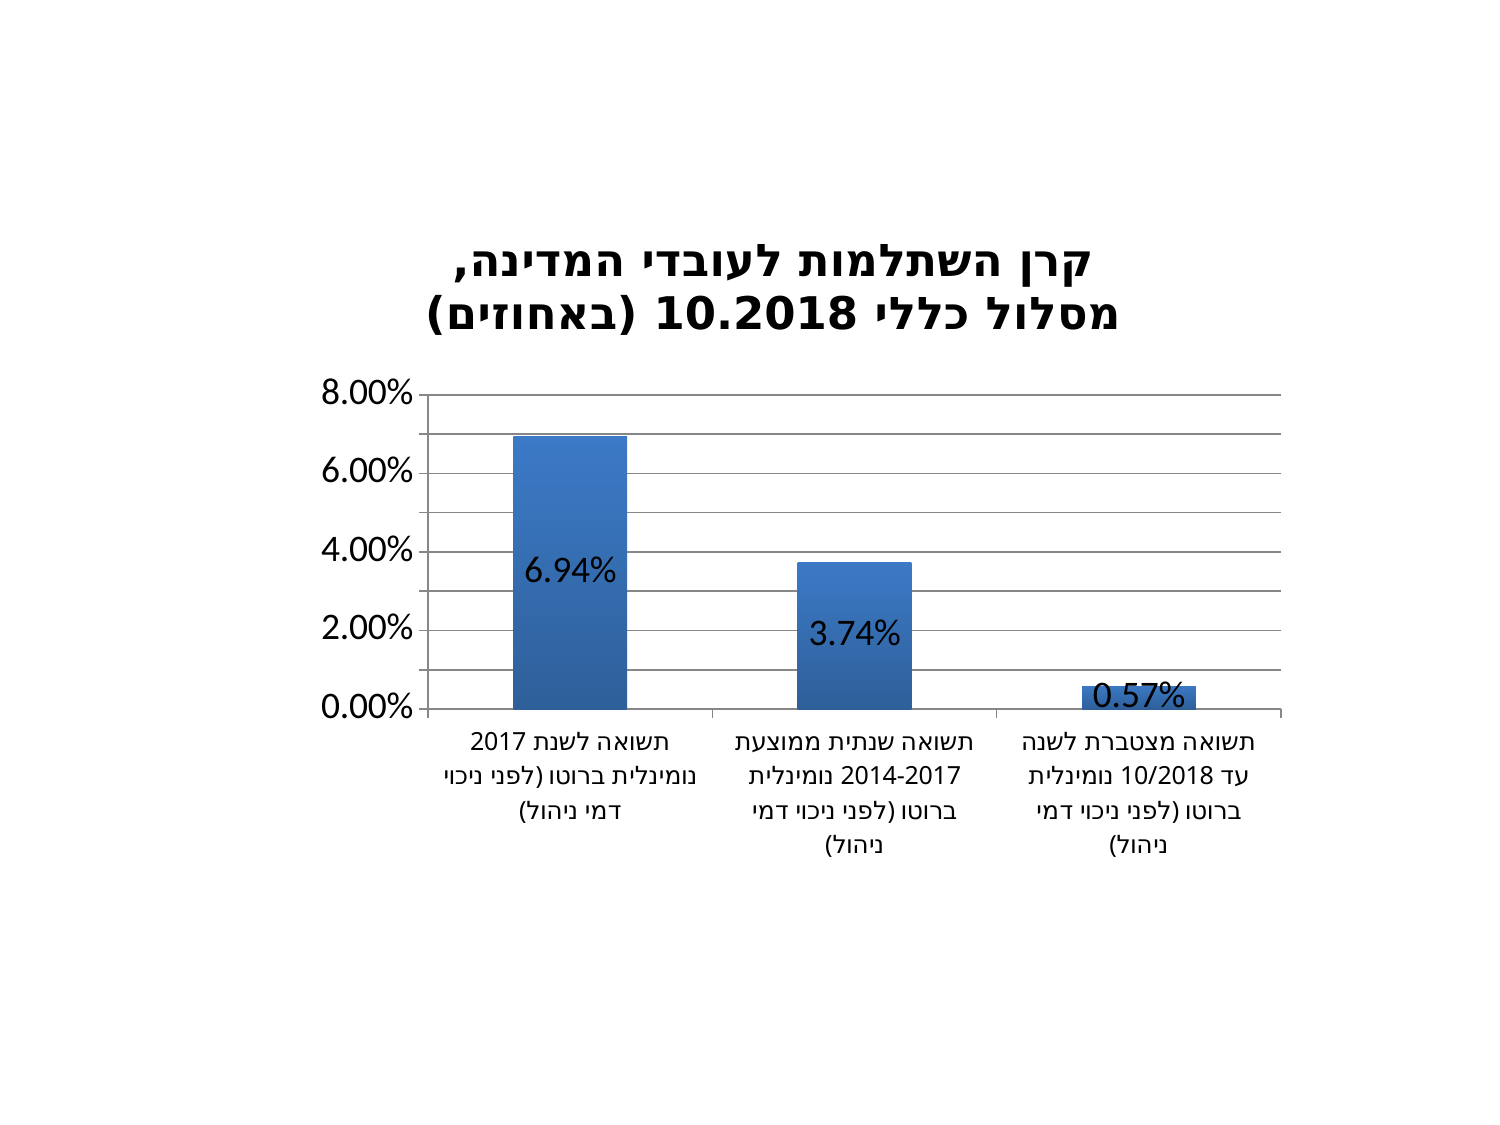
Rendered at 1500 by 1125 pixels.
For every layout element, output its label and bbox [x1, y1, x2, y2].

chart [300, 207, 1302, 875]
